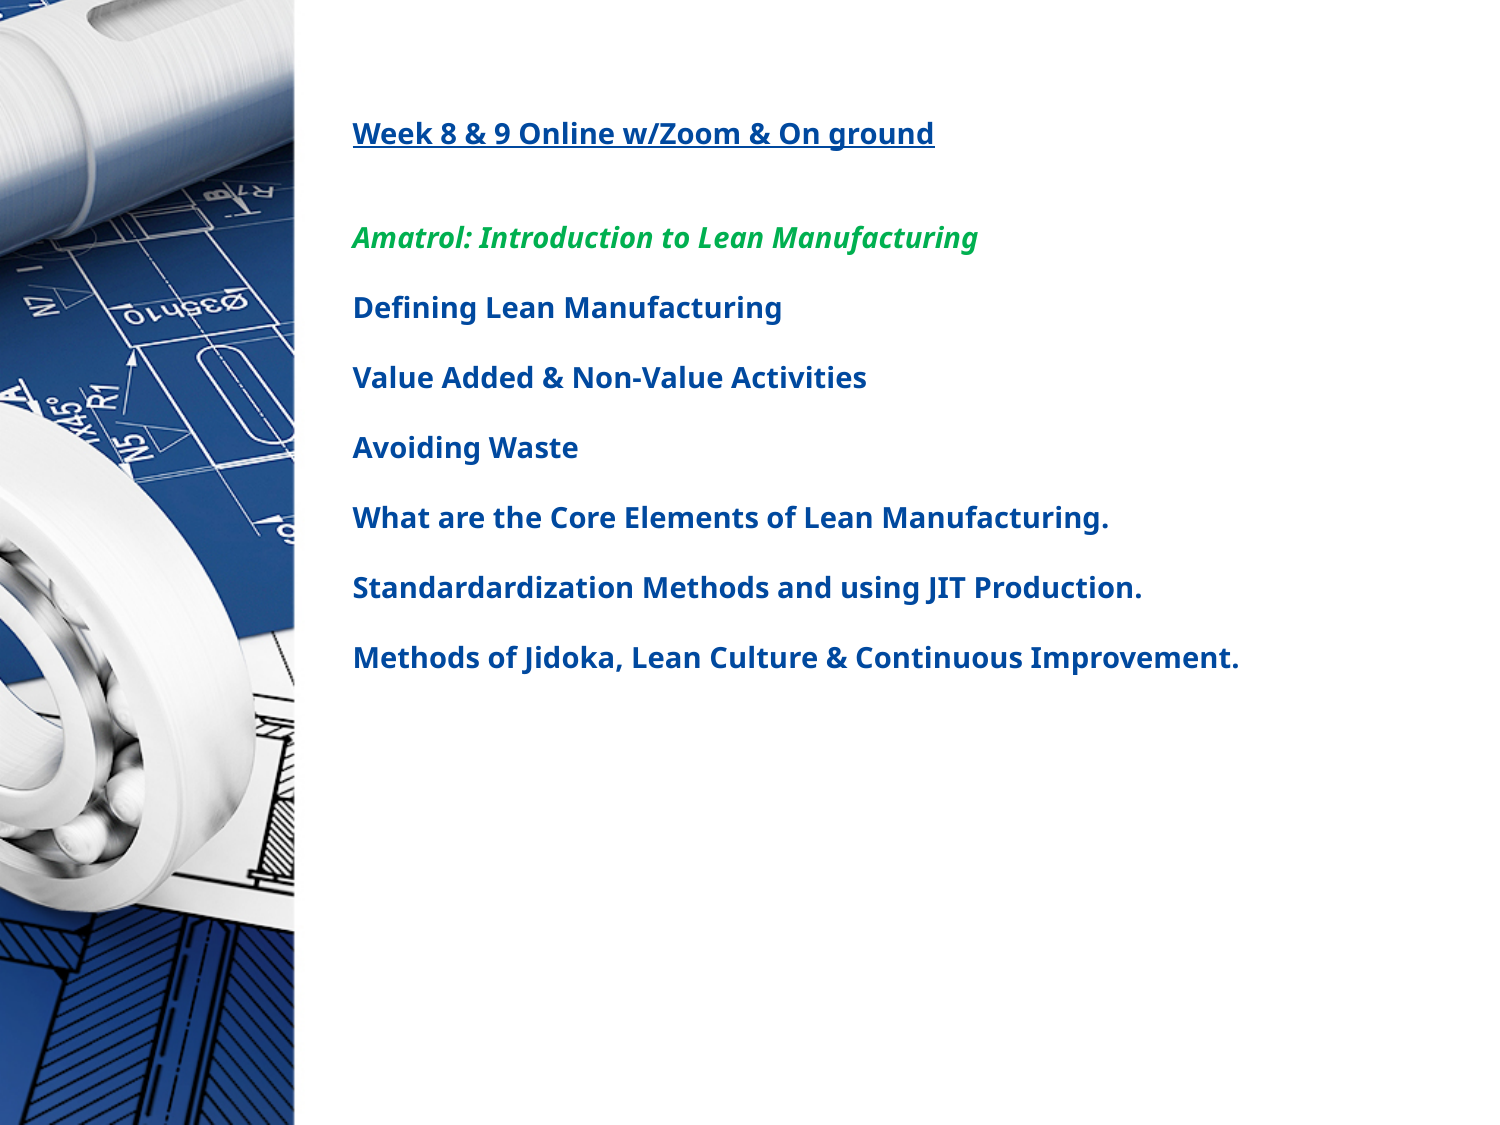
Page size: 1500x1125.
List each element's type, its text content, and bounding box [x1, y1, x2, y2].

title Week 8 & 9 Online w/Zoom & On ground Amatrol: Introduction to Lean Manufacturing Defining Lean Manufacturing Value Added & Non-Value Activities Avoiding Waste What are the Core Elements of Lean Manufacturing. Standardardization Methods and using JIT Production. Methods of Jidoka, Lean Culture & Continuous Improvement. [337, 178, 1438, 366]
picture [0, 0, 1500, 1125]
